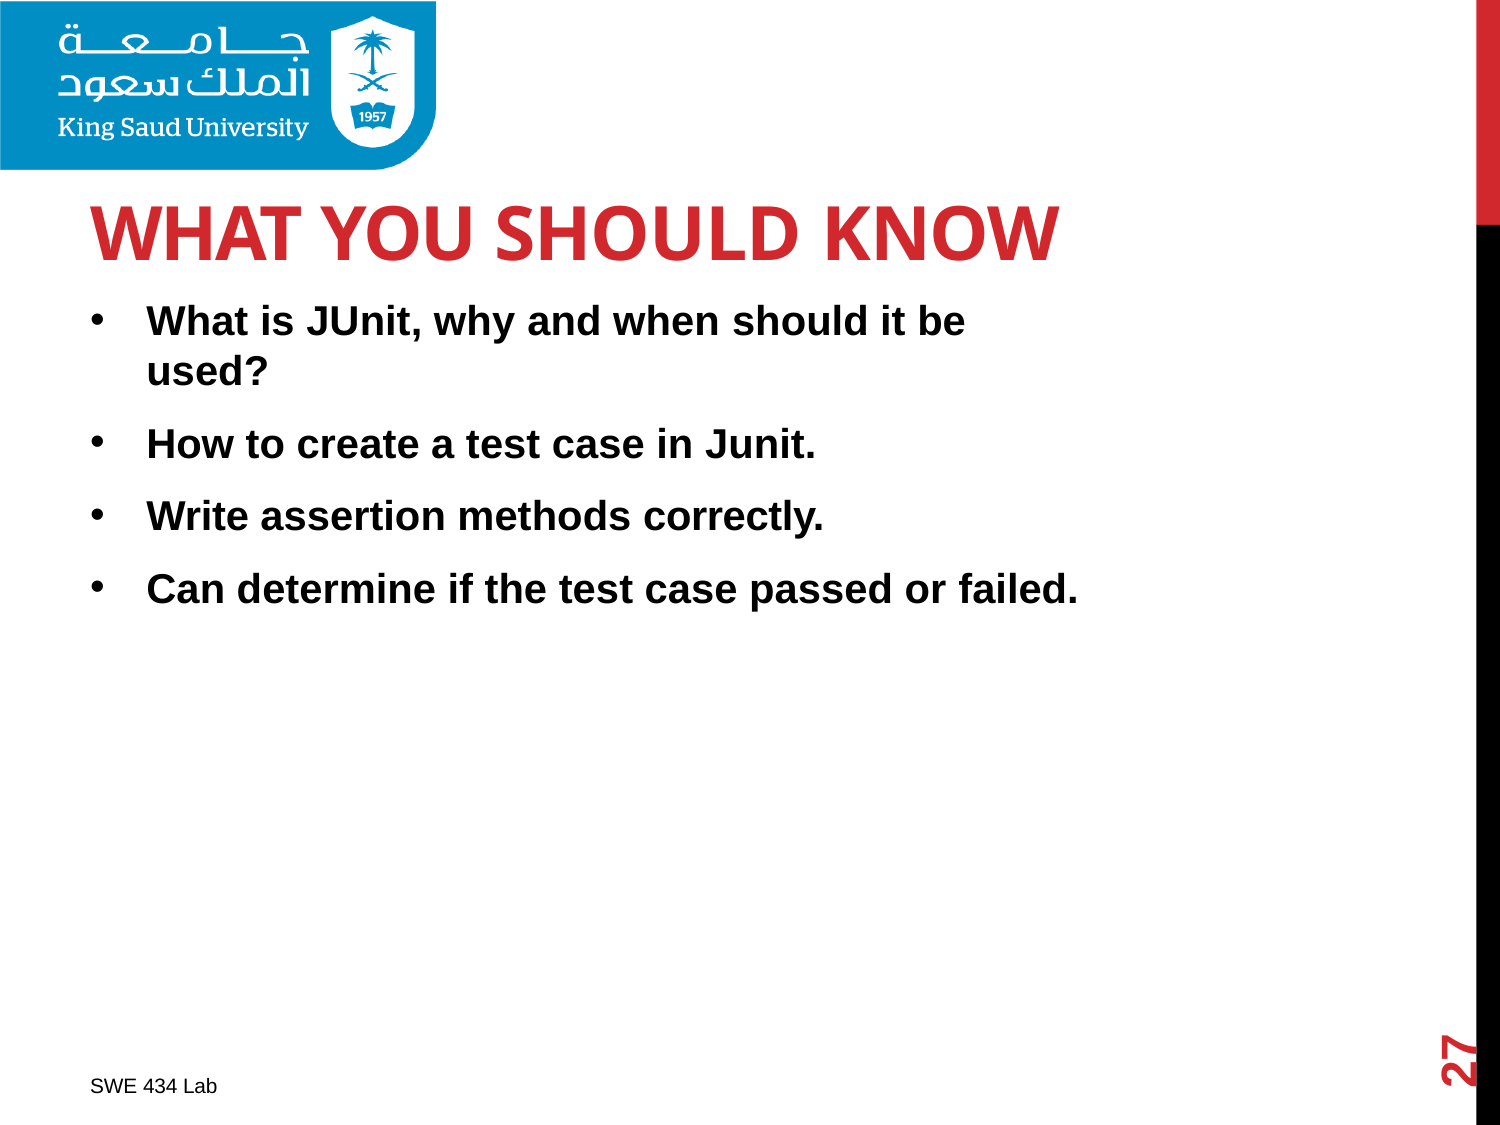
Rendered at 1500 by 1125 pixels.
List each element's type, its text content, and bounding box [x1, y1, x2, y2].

title WHAT YOU SHOULD KNOW [75, 184, 1425, 373]
text_box 27 [1433, 1030, 1489, 1091]
text_box What is JUnit, why and when should it be used? How to create a test case in Junit. Write assertion methods correctly. Can determine if the test case passed or failed. [87, 293, 1099, 612]
text_box [0, 0, 438, 175]
footer SWE 434 Lab [87, 1074, 220, 1125]
